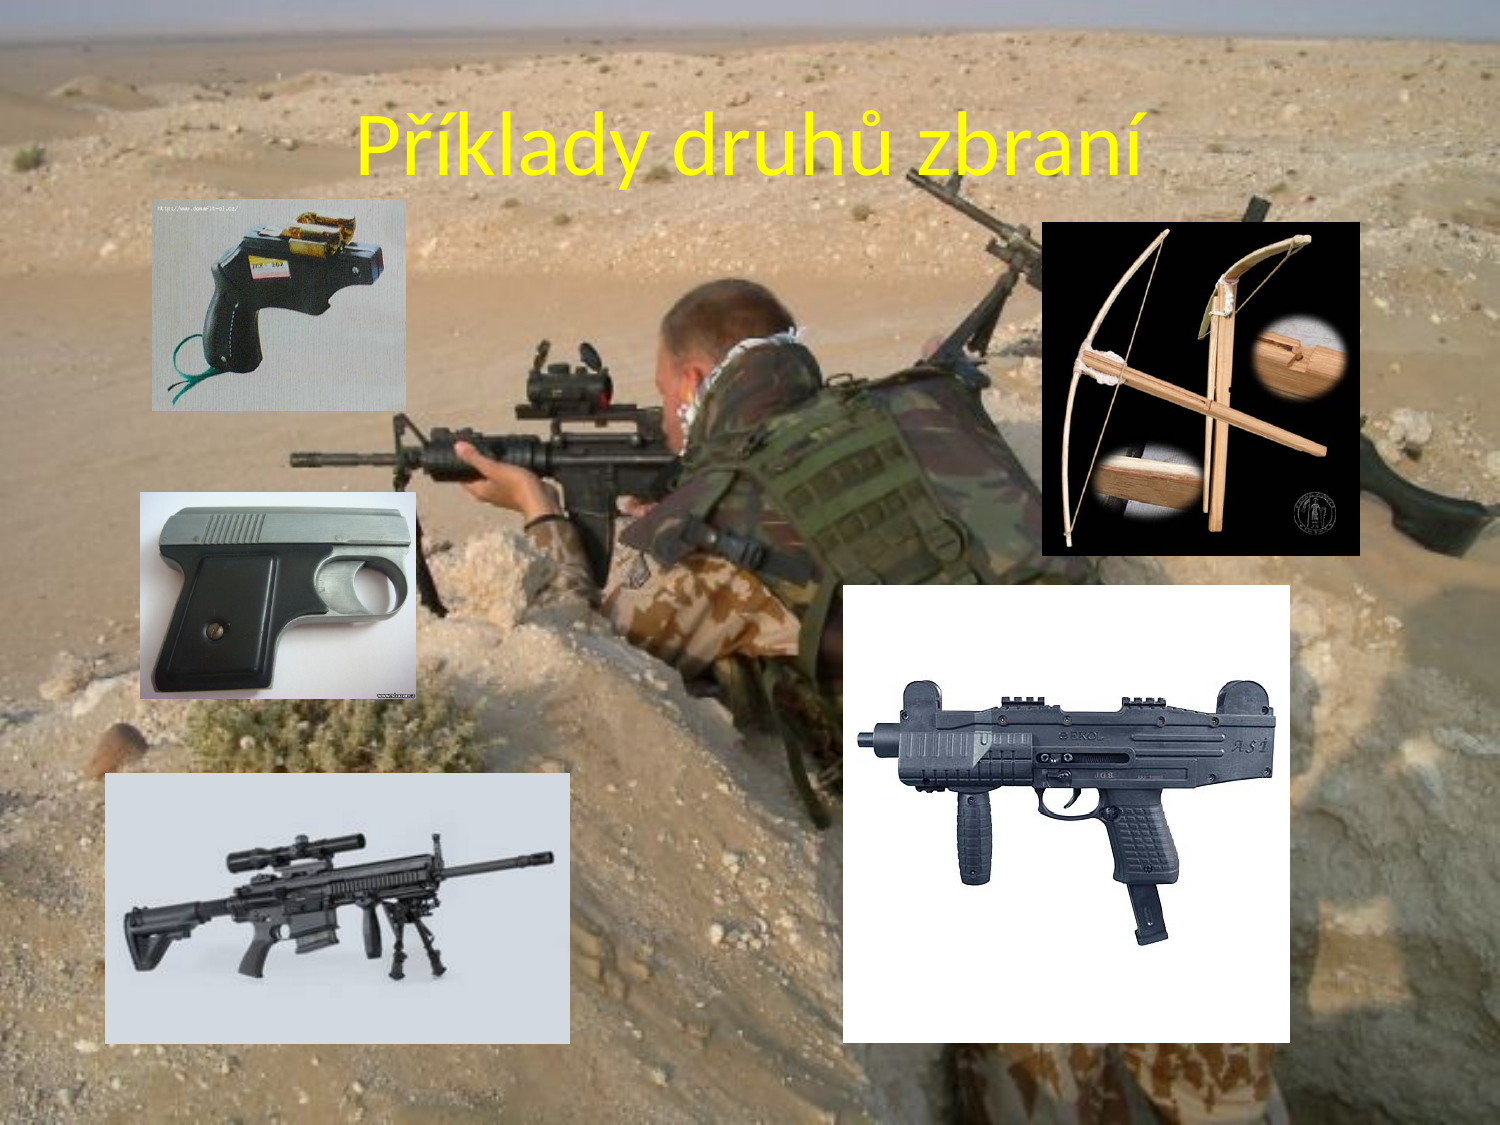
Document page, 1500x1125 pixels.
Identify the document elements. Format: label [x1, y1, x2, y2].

picture [0, 0, 1500, 1125]
list [140, 491, 416, 699]
